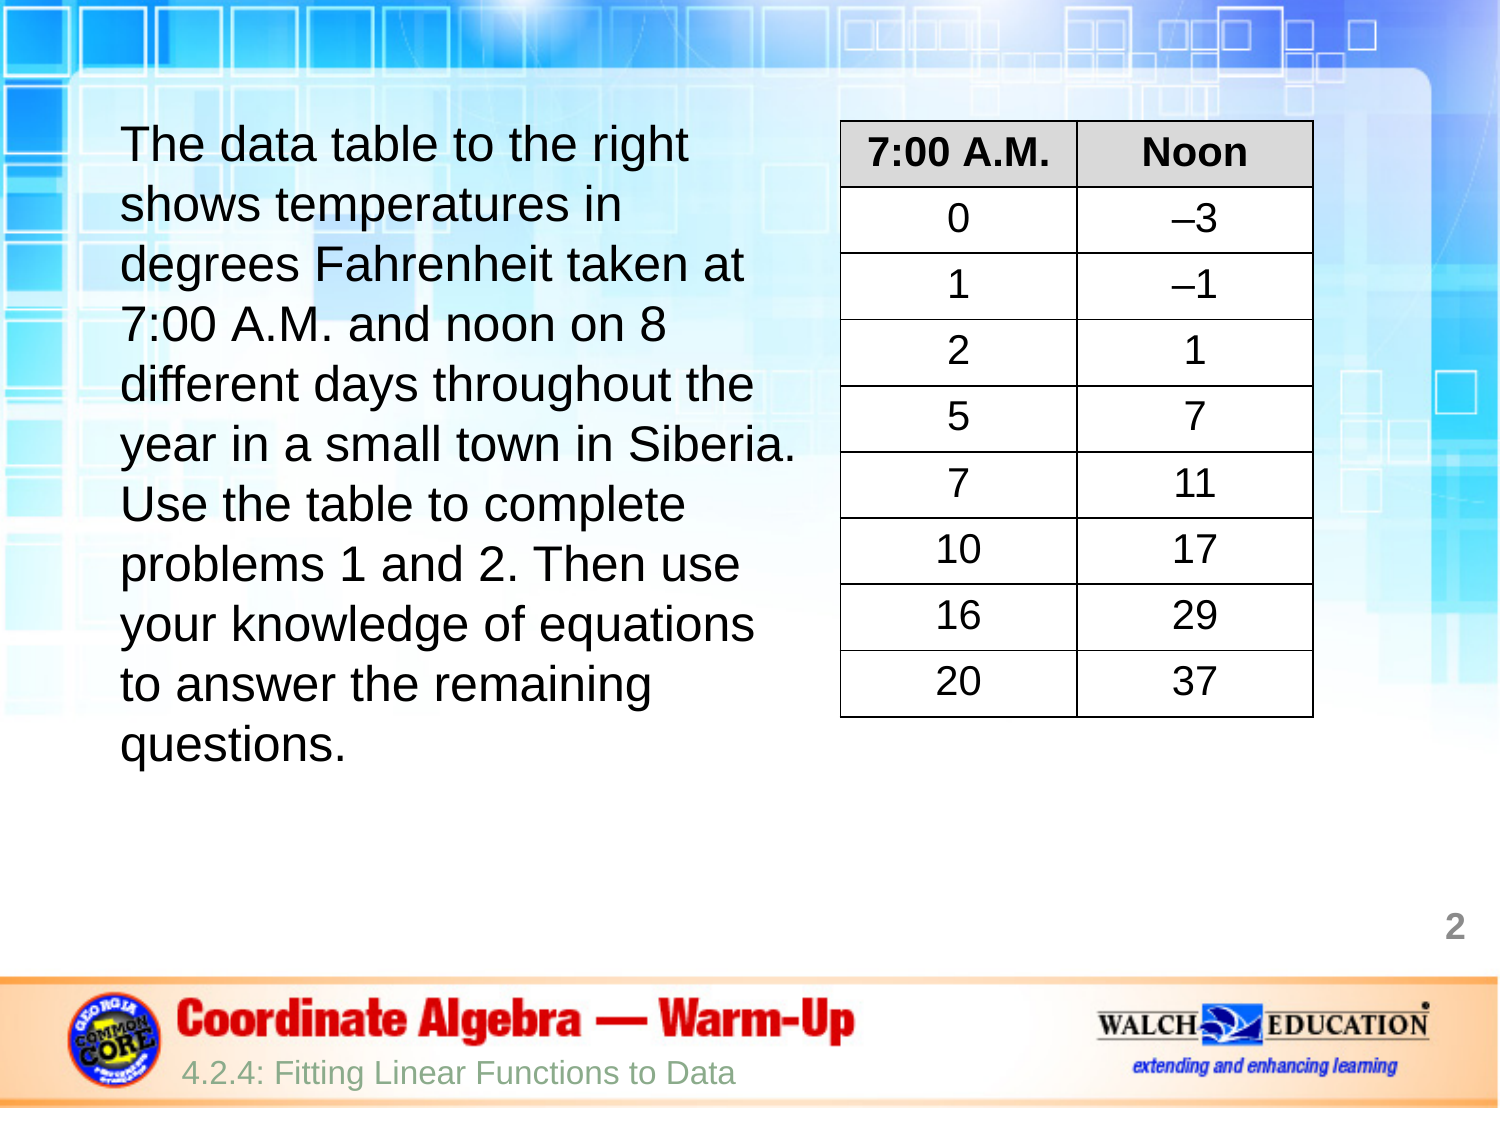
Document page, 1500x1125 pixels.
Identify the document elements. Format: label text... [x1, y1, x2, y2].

table_cell 0 [841, 188, 1076, 252]
table_cell 1 [1078, 320, 1312, 385]
table_cell 1 [841, 254, 1076, 319]
table_cell 20 [841, 651, 1076, 716]
table_cell 37 [1078, 651, 1312, 716]
table_cell –3 [1078, 188, 1312, 252]
table_header Noon [1078, 122, 1312, 186]
table_cell 7 [841, 453, 1076, 517]
table_cell 17 [1078, 519, 1312, 583]
slide_number 2 [1361, 901, 1481, 949]
table_cell 2 [841, 320, 1076, 385]
picture [0, 0, 1500, 1108]
table_cell 16 [841, 585, 1076, 650]
table_cell –1 [1078, 254, 1312, 319]
table_cell 10 [841, 519, 1076, 583]
table_cell 7 [1078, 387, 1312, 451]
text_box The data table to the right shows temperatures in degrees Fahrenheit taken at 7:00 a.m. and noon on 8 different days throughout the year in a small town in Siberia. Use the table to complete problems 1 and 2. Then use your knowledge of equations to answer the remaining questions. [105, 104, 817, 949]
table_cell 5 [841, 387, 1076, 451]
table_header 7:00 a.m. [841, 122, 1076, 186]
footer 4.2.4: Fitting Linear Functions to Data [166, 1048, 1065, 1094]
table_cell 29 [1078, 585, 1312, 650]
table_cell 11 [1078, 453, 1312, 517]
